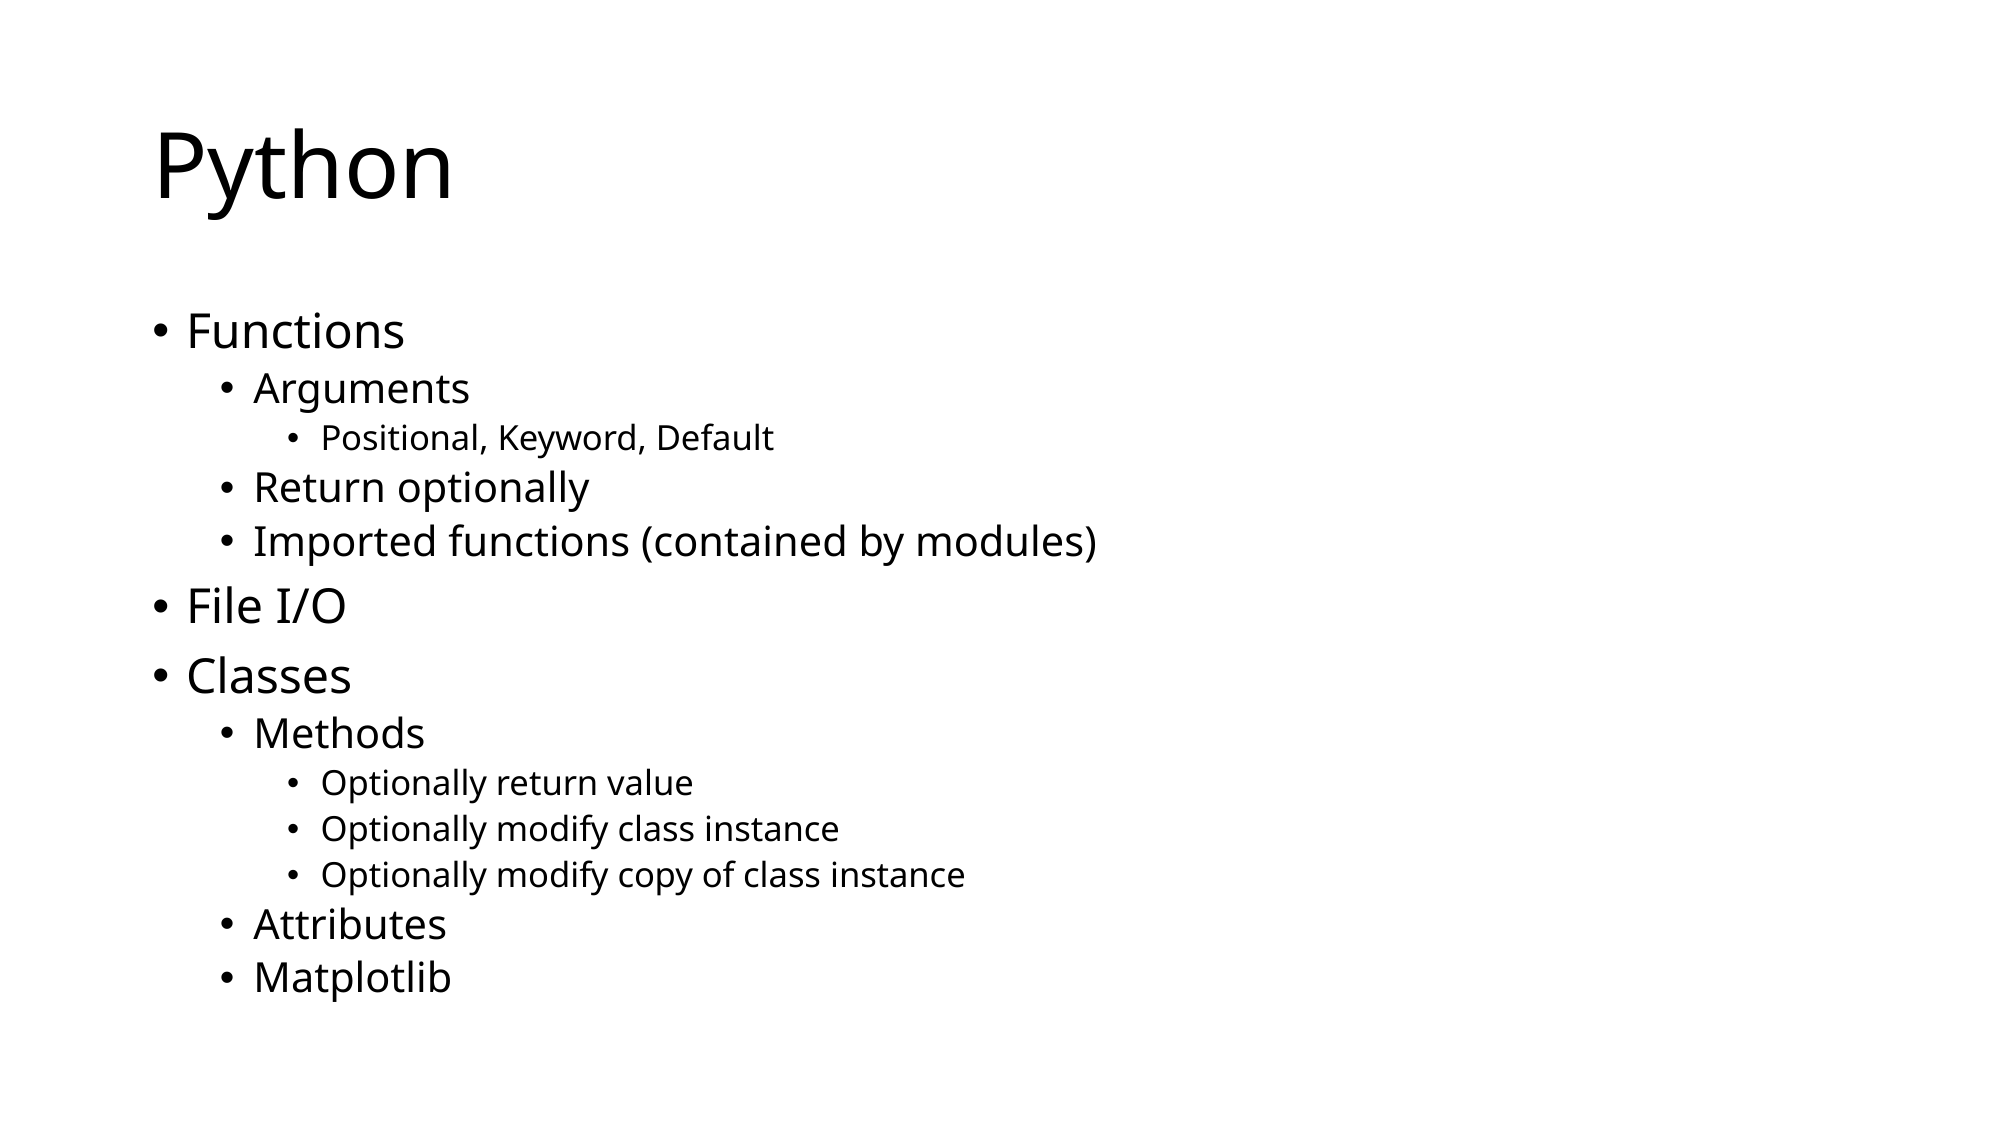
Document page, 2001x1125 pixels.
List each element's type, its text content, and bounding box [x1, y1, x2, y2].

title Python [137, 59, 1863, 278]
list Functions Arguments Positional, Keyword, Default Return optionally Imported functions (contained by modules) File I/O Classes Methods Optionally return value Optionally modify class instance Optionally modify copy of class instance Attributes Matplotlib [137, 299, 1863, 1014]
